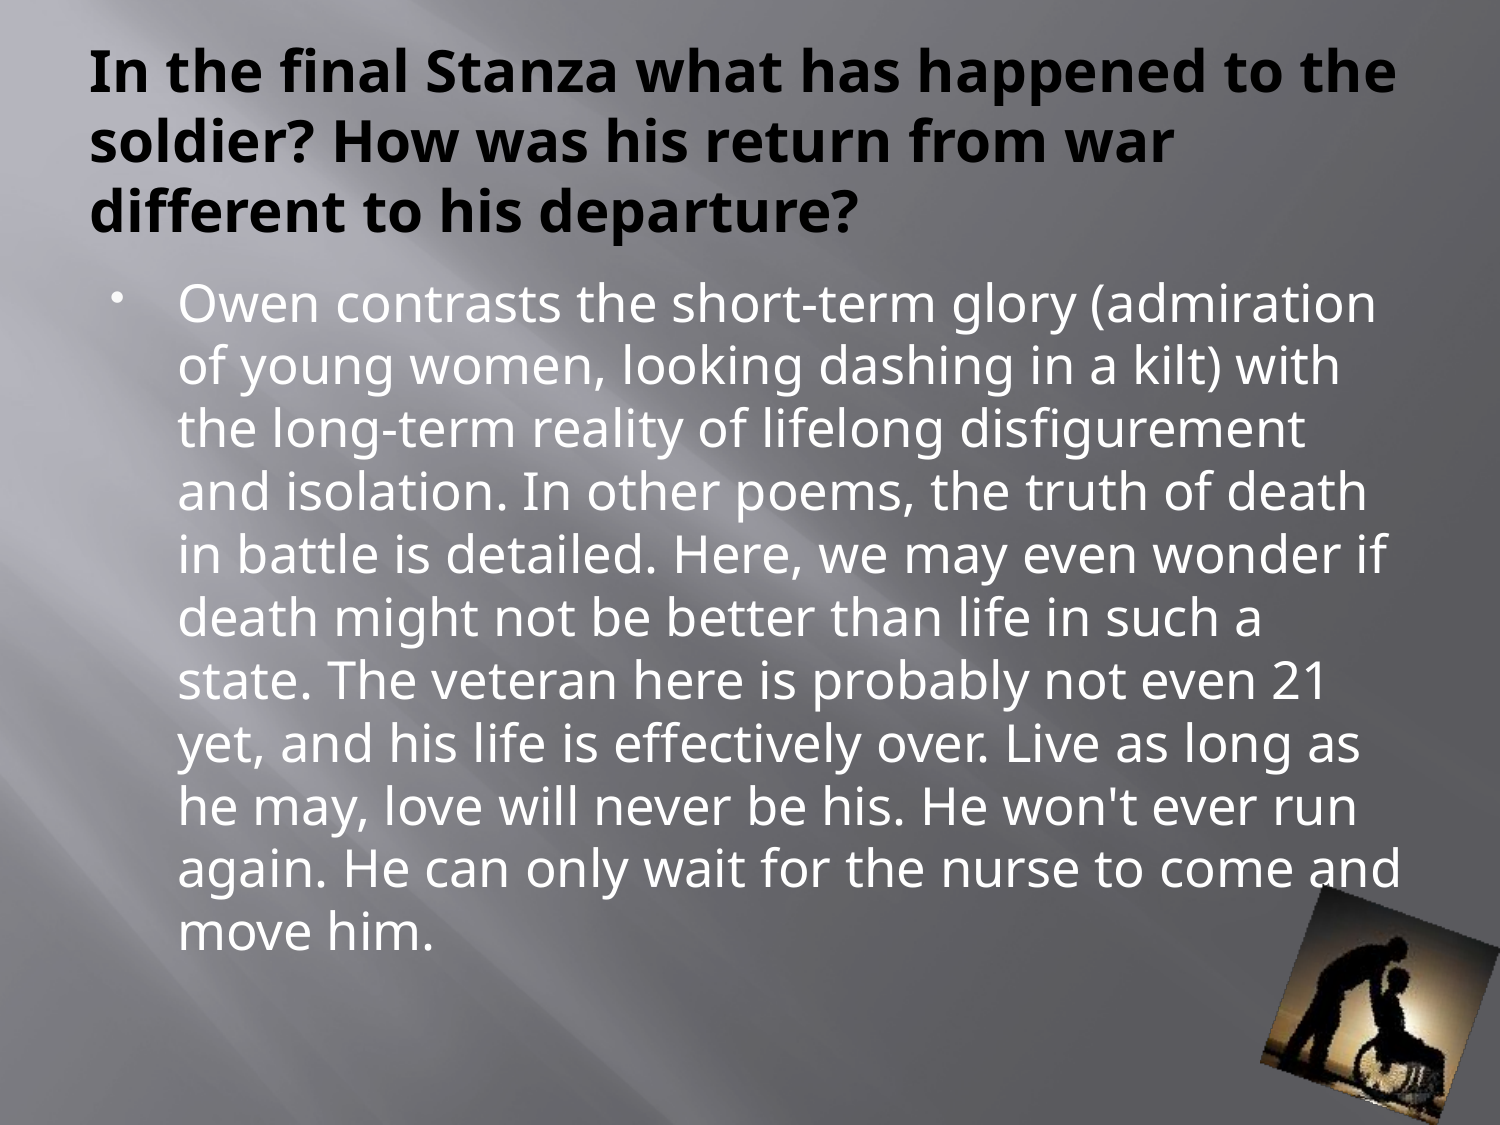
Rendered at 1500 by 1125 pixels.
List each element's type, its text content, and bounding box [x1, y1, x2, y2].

list Owen contrasts the short-term glory (admiration of young women, looking dashing in a kilt) with the long-term reality of lifelong disfigurement and isolation. In other poems, the truth of death in battle is detailed. Here, we may even wonder if death might not be better than life in such a state. The veteran here is probably not even 21 yet, and his life is effectively over. Live as long as he may, love will never be his. He won't ever run again. He can only wait for the nurse to come and move him. [75, 262, 1425, 1035]
title In the final Stanza what has happened to the soldier? How was his return from war different to his departure? [75, 45, 1425, 233]
picture [1260, 885, 1500, 1125]
